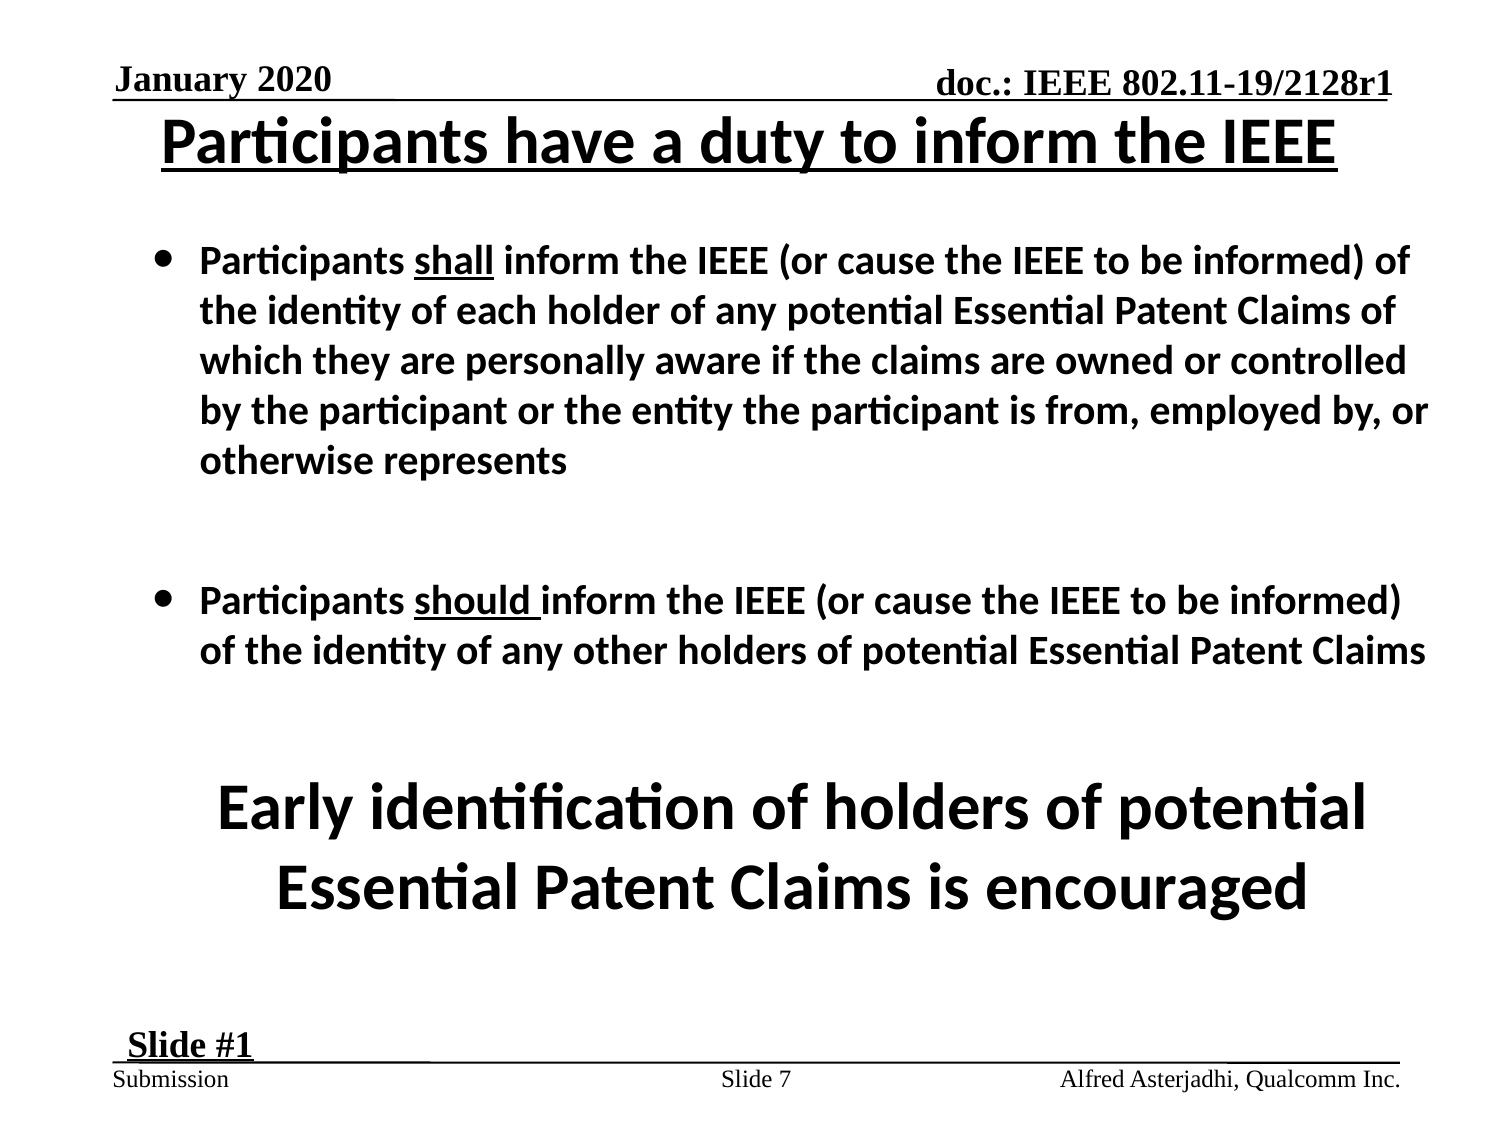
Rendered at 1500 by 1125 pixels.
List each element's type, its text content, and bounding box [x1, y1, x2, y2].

footer Alfred Asterjadhi, Qualcomm Inc. [878, 1061, 1402, 1093]
text_box Slide #1 [112, 1012, 269, 1073]
list Participants shall inform the IEEE (or cause the IEEE to be informed) of the identity of each holder of any potential Essential Patent Claims of which they are personally aware if the claims are owned or controlled by the participant or the entity the participant is from, employed by, or otherwise represents Participants should inform the IEEE (or cause the IEEE to be informed) of the identity of any other holders of potential Essential Patent Claims Early identification of holders of potential Essential Patent Claims is encouraged [62, 224, 1451, 901]
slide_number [114, 54, 493, 100]
title Participants have a duty to inform the IEEE [112, 112, 1388, 163]
slide_number Slide 7 [712, 1061, 800, 1123]
